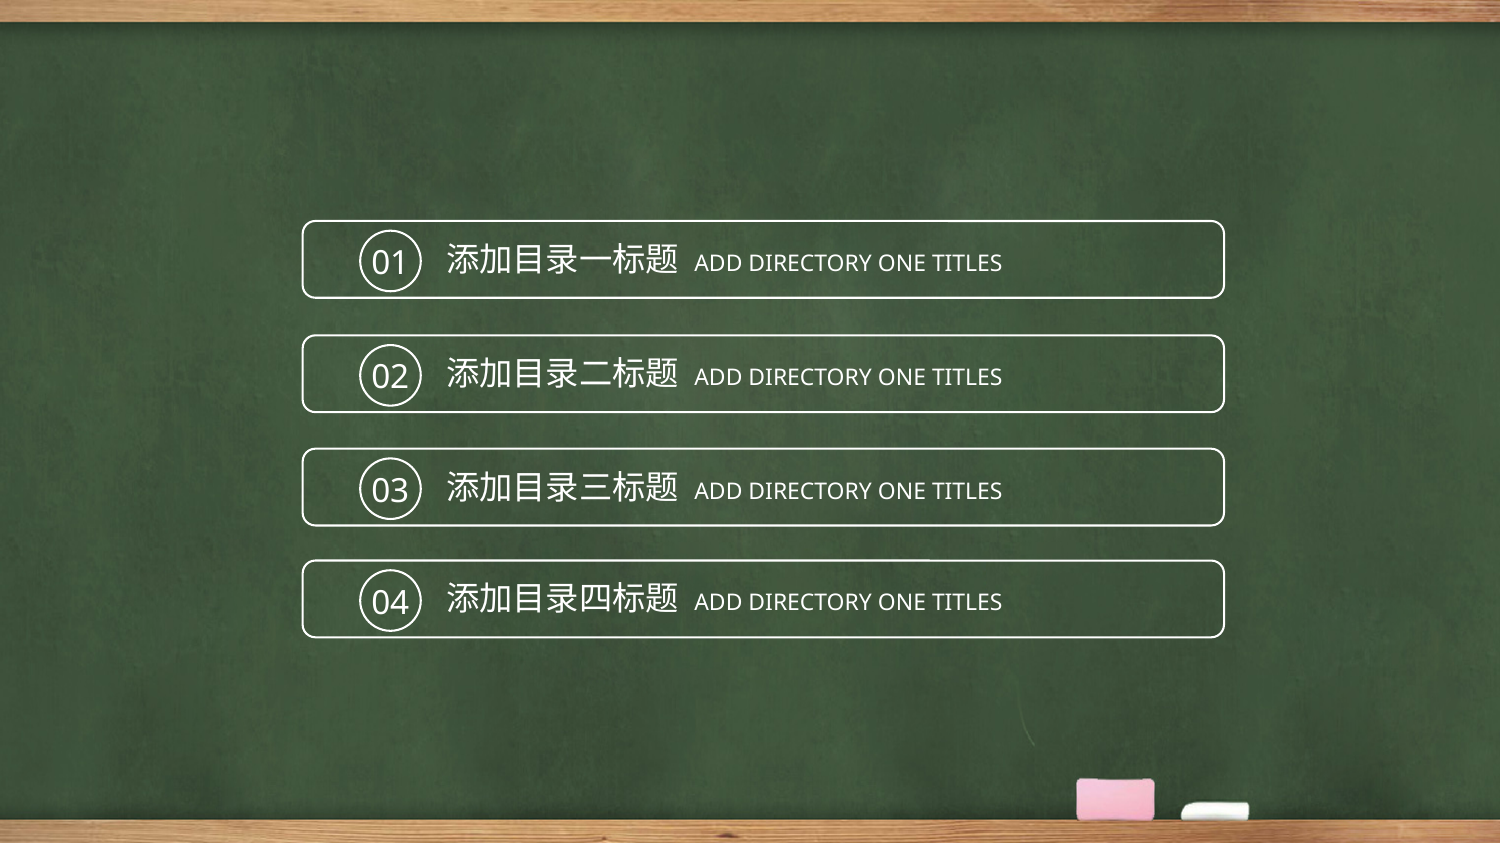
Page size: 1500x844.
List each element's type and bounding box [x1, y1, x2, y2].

text_box [355, 458, 1025, 520]
text_box [355, 344, 1025, 406]
text_box [355, 230, 1025, 292]
picture [0, 0, 1500, 844]
text_box [355, 569, 1025, 632]
text_box [300, 558, 1227, 640]
text_box [300, 446, 1227, 528]
text_box [300, 333, 1227, 415]
text_box [300, 218, 1227, 300]
